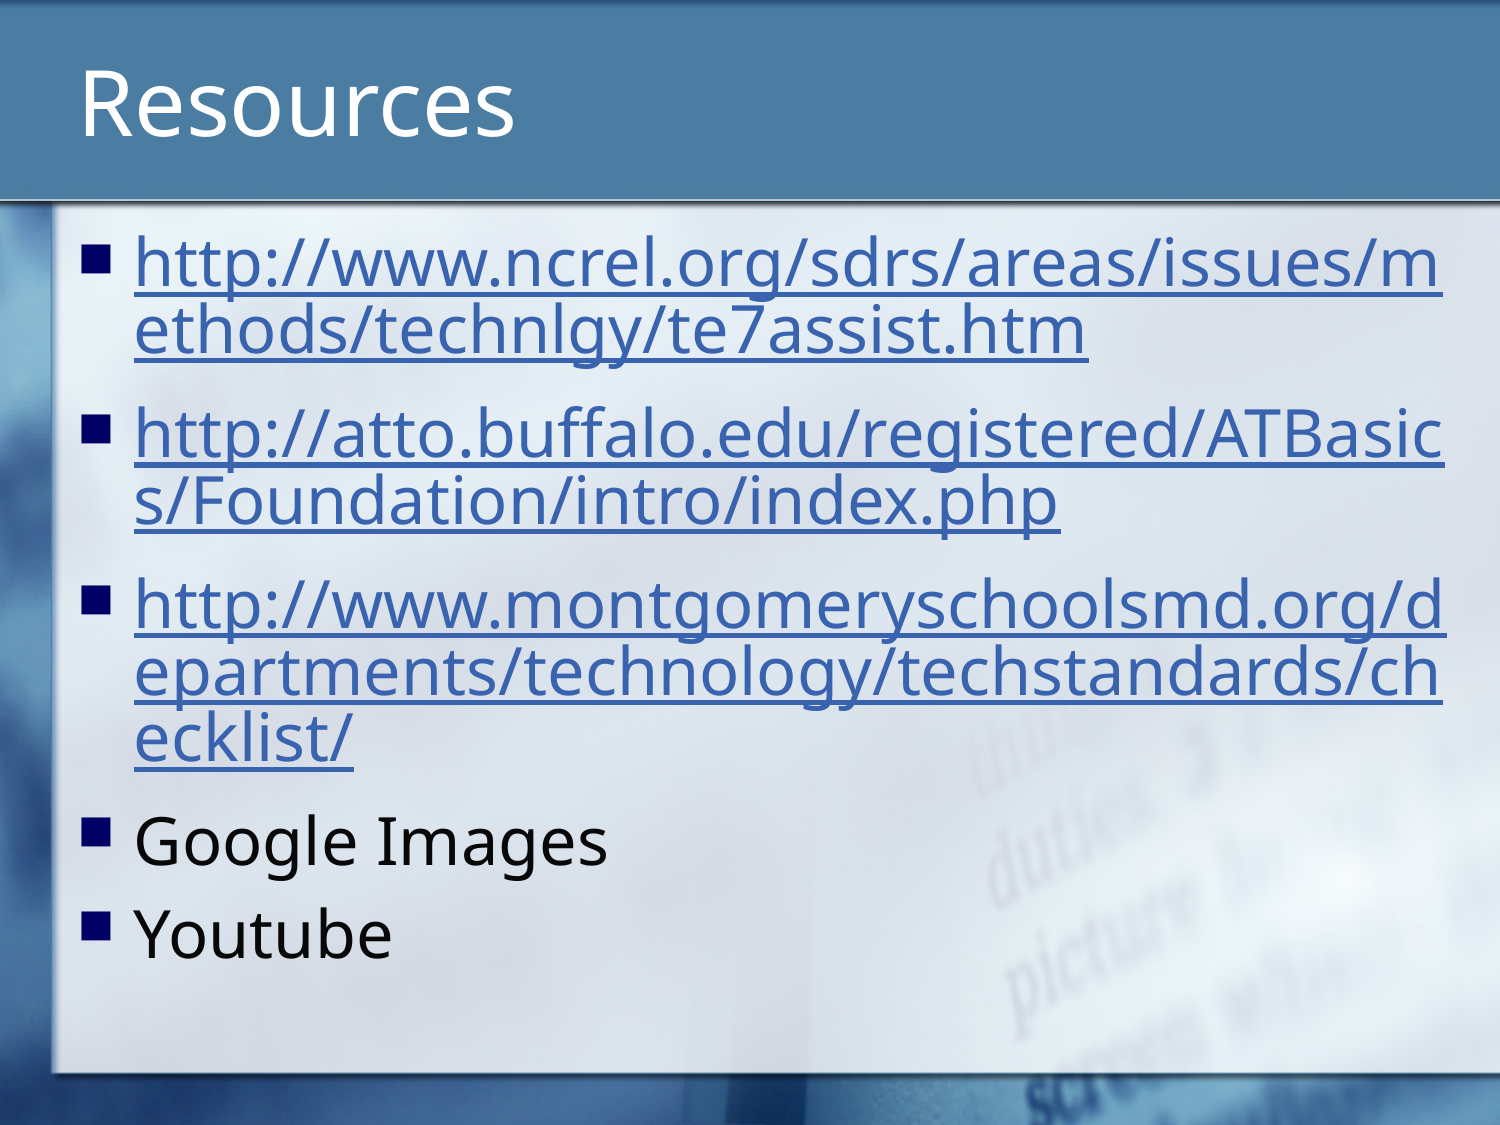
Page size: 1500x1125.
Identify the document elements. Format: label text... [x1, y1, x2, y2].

picture [0, 0, 1500, 1125]
list http://www.ncrel.org/sdrs/areas/issues/methods/technlgy/te7assist.htm http://atto.buffalo.edu/registered/ATBasics/Foundation/intro/index.php http://www.montgomeryschoolsmd.org/departments/technology/techstandards/checklist/ Google Images Youtube [62, 212, 1463, 1076]
title Resources [62, 12, 1462, 188]
